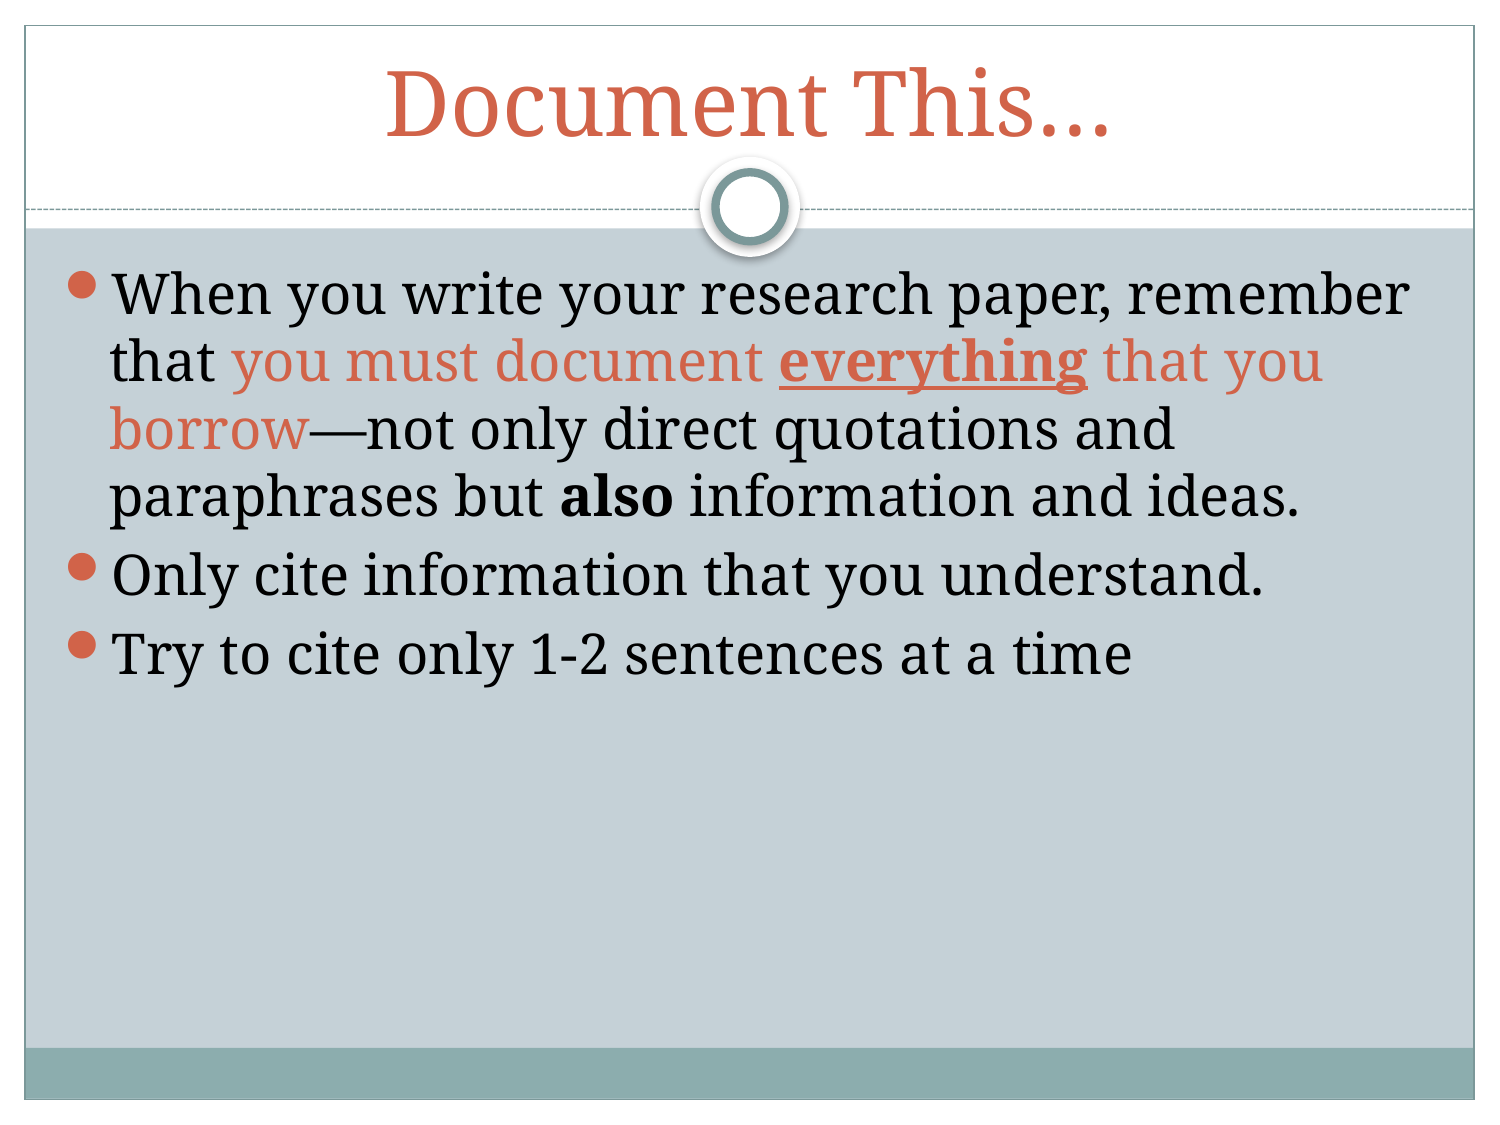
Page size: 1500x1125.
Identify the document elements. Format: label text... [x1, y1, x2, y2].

title Document This… [49, 37, 1450, 162]
list When you write your research paper, remember that you must document everything that you borrow—not only direct quotations and paraphrases but also information and ideas. Only cite information that you understand. Try to cite only 1-2 sentences at a time [49, 250, 1445, 1001]
